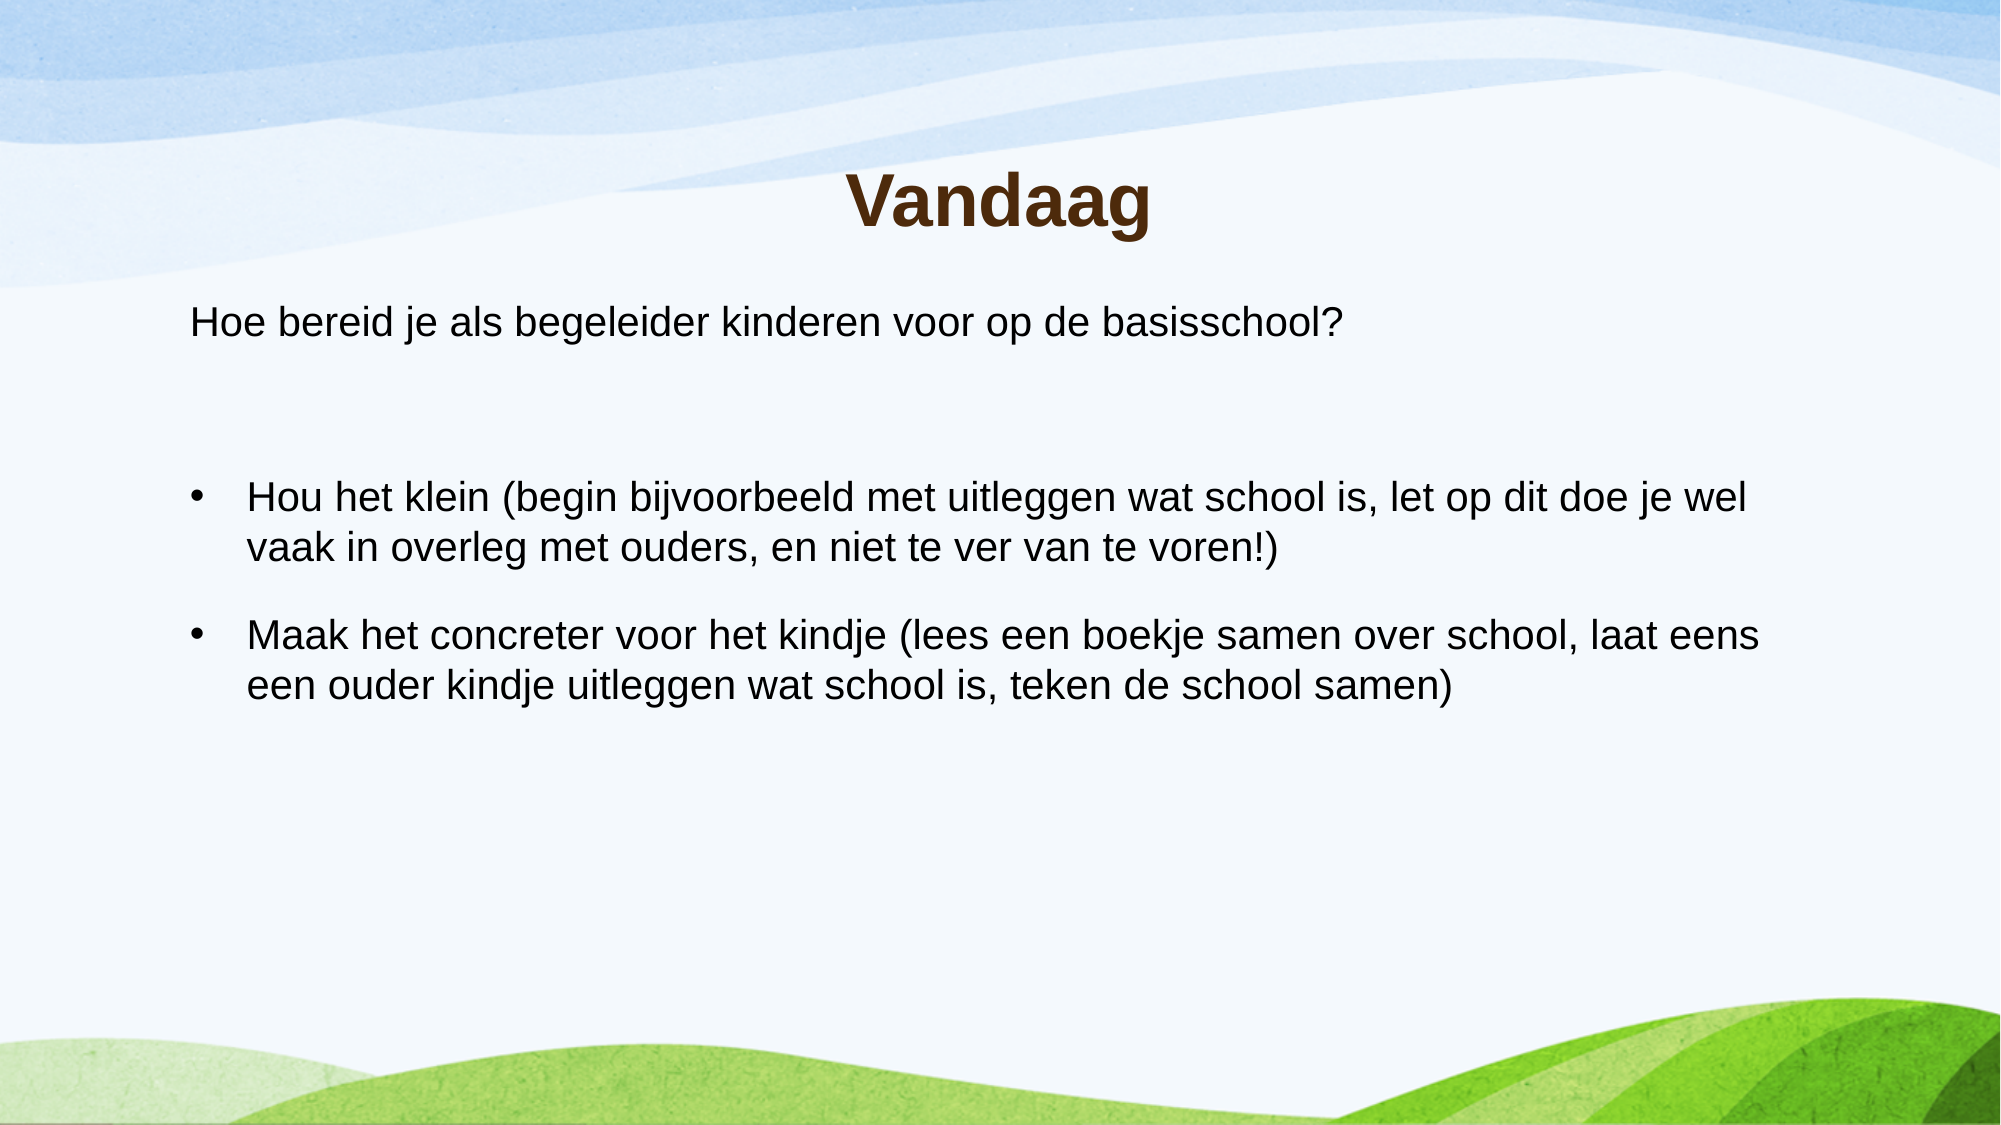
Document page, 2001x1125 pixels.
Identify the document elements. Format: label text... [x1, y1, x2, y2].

list Hoe bereid je als begeleider kinderen voor op de basisschool? Hou het klein (begin bijvoorbeeld met uitleggen wat school is, let op dit doe je wel vaak in overleg met ouders, en niet te ver van te voren!) Maak het concreter voor het kindje (lees een boekje samen over school, laat eens een ouder kindje uitleggen wat school is, teken de school samen) [174, 287, 1825, 982]
picture [0, 0, 2001, 1125]
title Vandaag [174, 50, 1825, 250]
